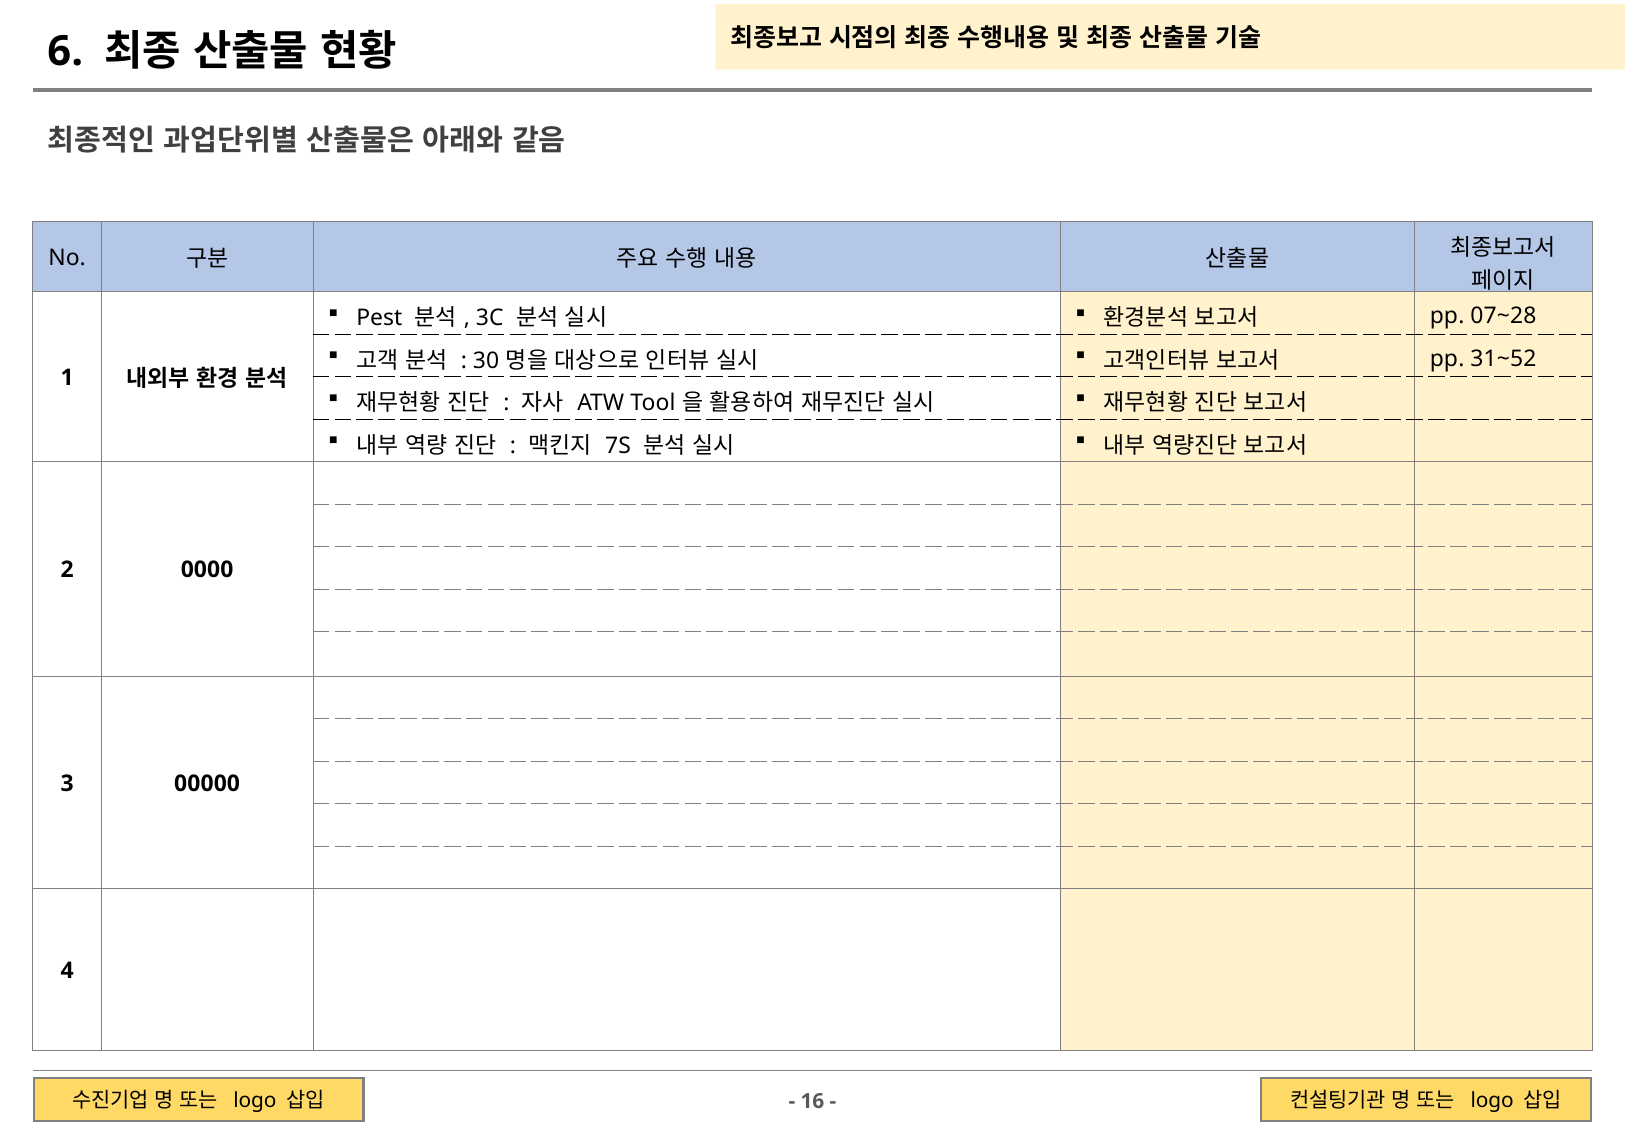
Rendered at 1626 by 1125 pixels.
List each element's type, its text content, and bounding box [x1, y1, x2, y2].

table_cell pp. 31~52 [1415, 334, 1592, 377]
table_cell [1415, 846, 1592, 888]
table_cell [314, 632, 1060, 676]
table_cell 내외부 환경 분석 [102, 292, 313, 461]
text_box 최종적인 과업단위별 산출물은 아래와 같음 [32, 113, 1593, 164]
table_cell 00000 [102, 677, 313, 888]
table_cell [1061, 504, 1414, 547]
text_box 6. 최종 산출물 현황 [32, 16, 1061, 81]
table_header 주요 수행 내용 [314, 222, 1060, 291]
table_cell [1415, 419, 1592, 461]
table_cell 내부 역량 진단 : 맥킨지 7S 분석 실시 [314, 419, 1060, 461]
table_cell [314, 846, 1060, 888]
table_cell [1415, 377, 1592, 419]
table_cell 재무현황 진단 : 자사 ATW Tool을 활용하여 재무진단 실시 [314, 377, 1060, 419]
table_cell 4 [33, 889, 101, 1050]
table_cell [314, 677, 1060, 719]
table_cell 고객인터뷰 보고서 [1061, 334, 1414, 377]
table_cell [314, 504, 1060, 547]
table_header No. [33, 222, 101, 291]
table_cell [1415, 889, 1592, 1050]
table_cell 3 [33, 677, 101, 888]
table_cell [1415, 719, 1592, 761]
table_cell 0000 [102, 462, 313, 676]
table_cell [1061, 547, 1414, 589]
table_cell Pest 분석, 3C 분석 실시 [314, 292, 1060, 334]
table_cell [1061, 846, 1414, 888]
text_box 최종보고 시점의 최종 수행내용 및 최종 산출물 기술 [715, 4, 1625, 70]
table_cell [314, 804, 1060, 846]
table_cell [1061, 589, 1414, 632]
table_cell 환경분석 보고서 [1061, 292, 1414, 334]
table_cell [1415, 632, 1592, 676]
table_header 최종보고서 페이지 [1415, 222, 1592, 291]
table_cell 재무현황 진단 보고서 [1061, 377, 1414, 419]
table_cell [1061, 719, 1414, 761]
table_cell [1061, 889, 1414, 1050]
table_header 산출물 [1061, 222, 1414, 291]
table_cell 고객 분석 : 30명을 대상으로 인터뷰 실시 [314, 334, 1060, 377]
table_cell [1061, 677, 1414, 719]
table_cell [314, 462, 1060, 504]
table_cell [1061, 761, 1414, 804]
table_cell [1415, 547, 1592, 589]
table_cell 1 [33, 292, 101, 461]
table_cell 내부 역량진단 보고서 [1061, 419, 1414, 461]
table_cell [1061, 632, 1414, 676]
table_cell [1415, 677, 1592, 719]
table_cell [314, 889, 1060, 1050]
table_cell [1061, 804, 1414, 846]
table_cell [314, 761, 1060, 804]
table_cell [1415, 462, 1592, 504]
table_cell [1061, 462, 1414, 504]
table_cell [1415, 804, 1592, 846]
table_header 구분 [102, 222, 313, 291]
table_cell [314, 589, 1060, 632]
table_cell 2 [33, 462, 101, 676]
table_cell [1415, 504, 1592, 547]
table_cell [314, 547, 1060, 589]
table_cell [1415, 761, 1592, 804]
table_cell pp. 07~28 [1415, 292, 1592, 334]
table_cell [102, 889, 313, 1050]
table_cell [314, 719, 1060, 761]
table_cell [1415, 589, 1592, 632]
